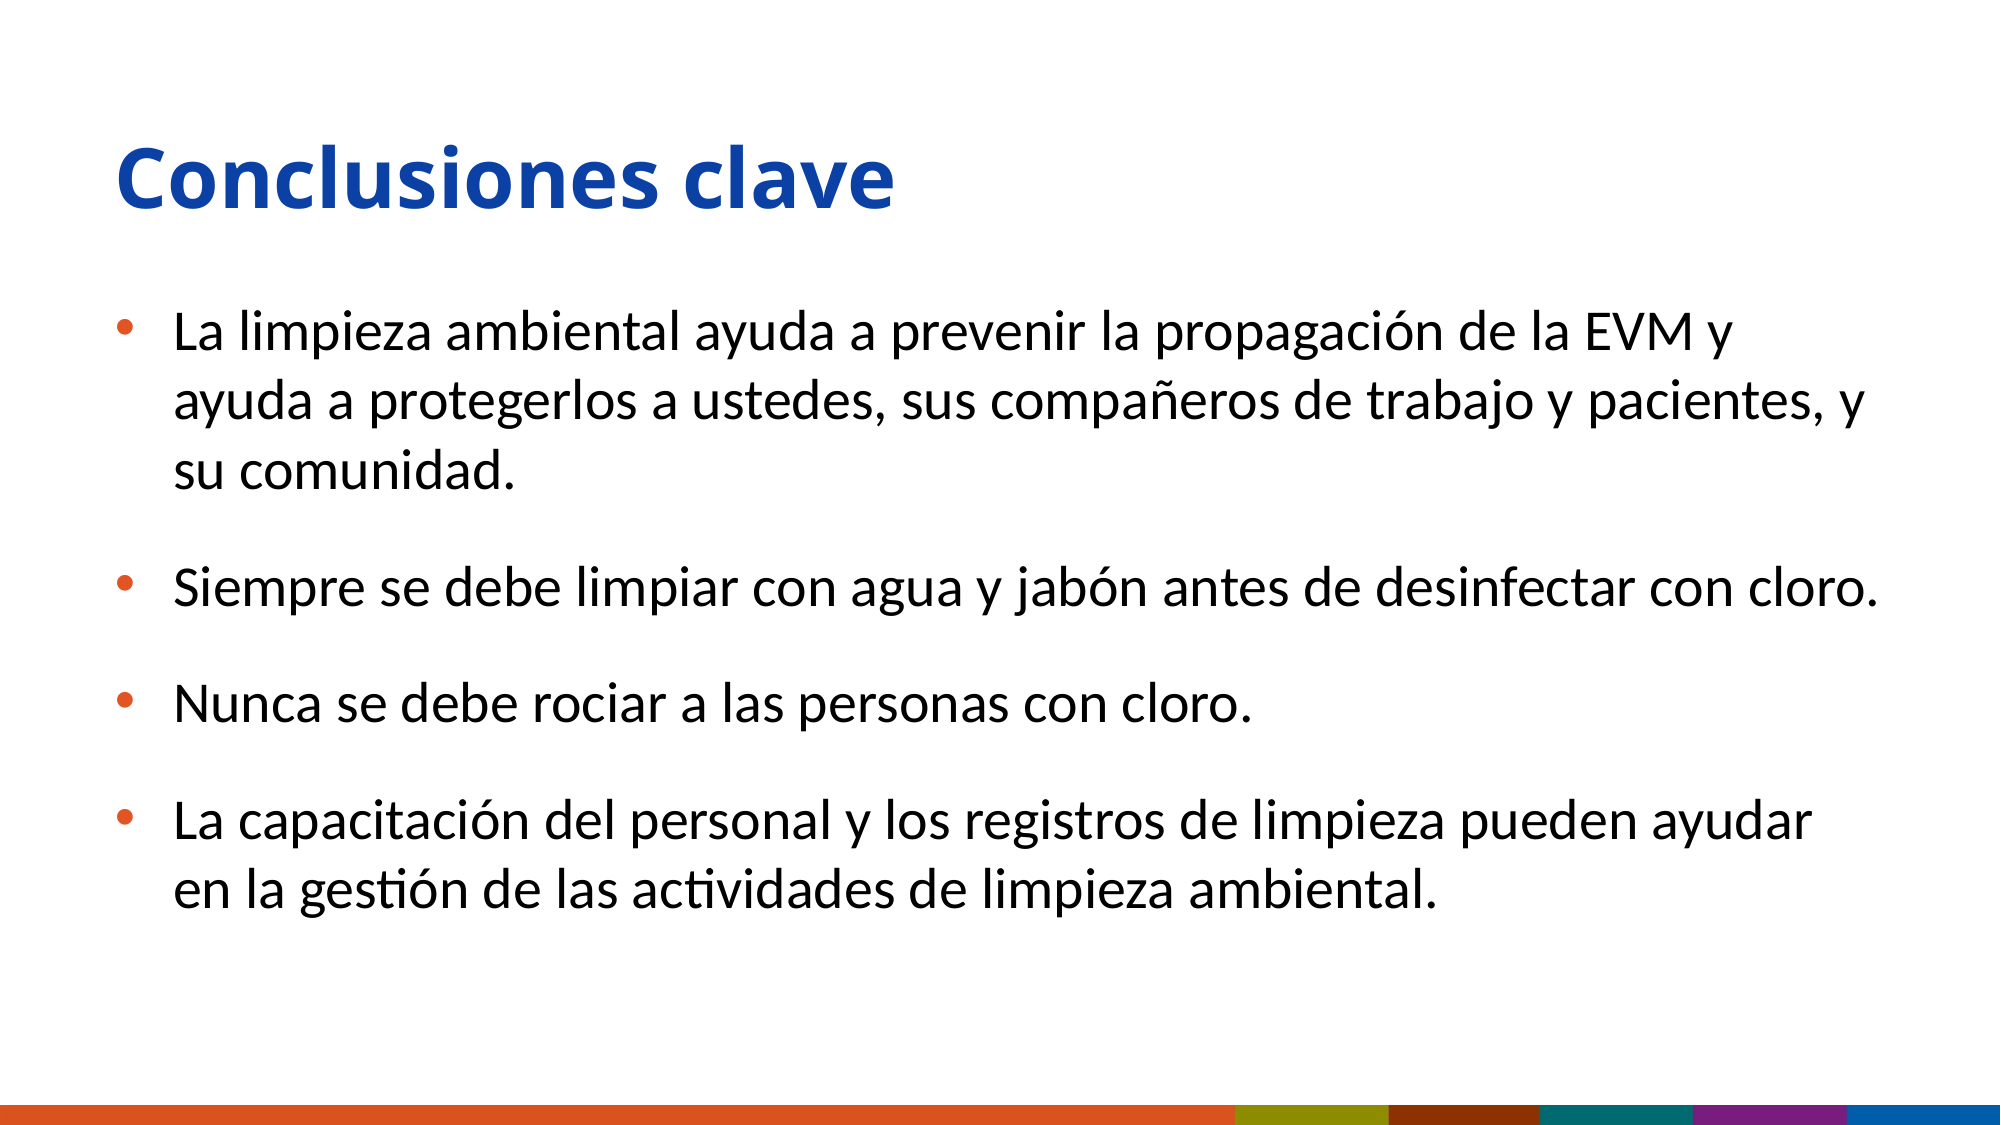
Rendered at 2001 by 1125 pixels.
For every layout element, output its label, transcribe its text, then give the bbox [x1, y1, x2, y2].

title Conclusiones clave [99, 45, 1900, 233]
list La limpieza ambiental ayuda a prevenir la propagación de la EVM y ayuda a protegerlos a ustedes, sus compañeros de trabajo y pacientes, y su comunidad. Siempre se debe limpiar con agua y jabón antes de desinfectar con cloro. Nunca se debe rociar a las personas con cloro. La capacitación del personal y los registros de limpieza pueden ayudar en la gestión de las actividades de limpieza ambiental. [99, 284, 1900, 970]
picture [0, 1105, 2000, 1125]
